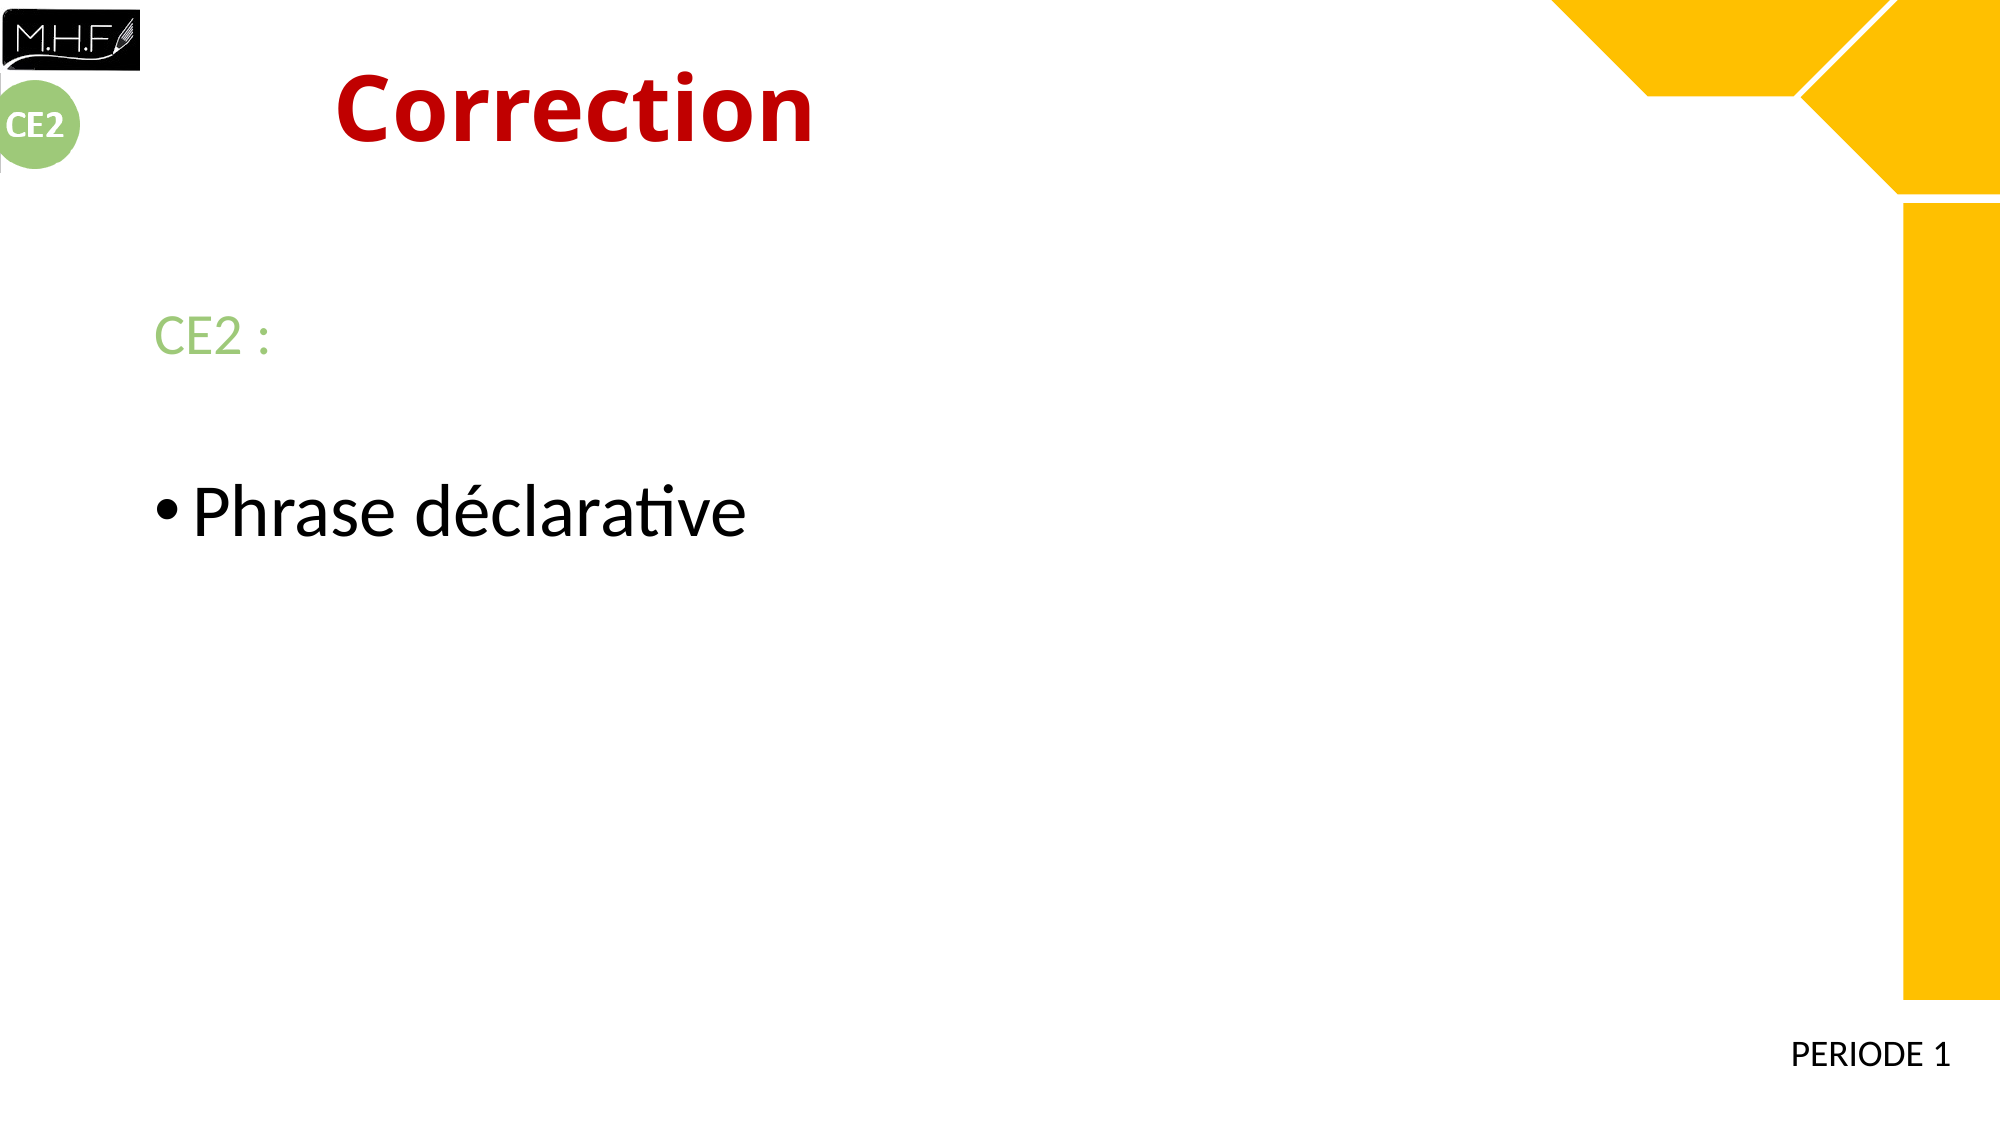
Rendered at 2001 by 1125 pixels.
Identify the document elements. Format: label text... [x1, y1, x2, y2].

text_box [1549, 0, 1892, 98]
title Correction [318, 3, 1865, 221]
text_box CE2 : Phrase déclarative [139, 297, 950, 561]
text_box [1902, 202, 2000, 1001]
text_box [1799, 0, 2000, 196]
picture [0, 7, 140, 173]
text_box PERIODE 1 [1362, 1021, 1967, 1125]
